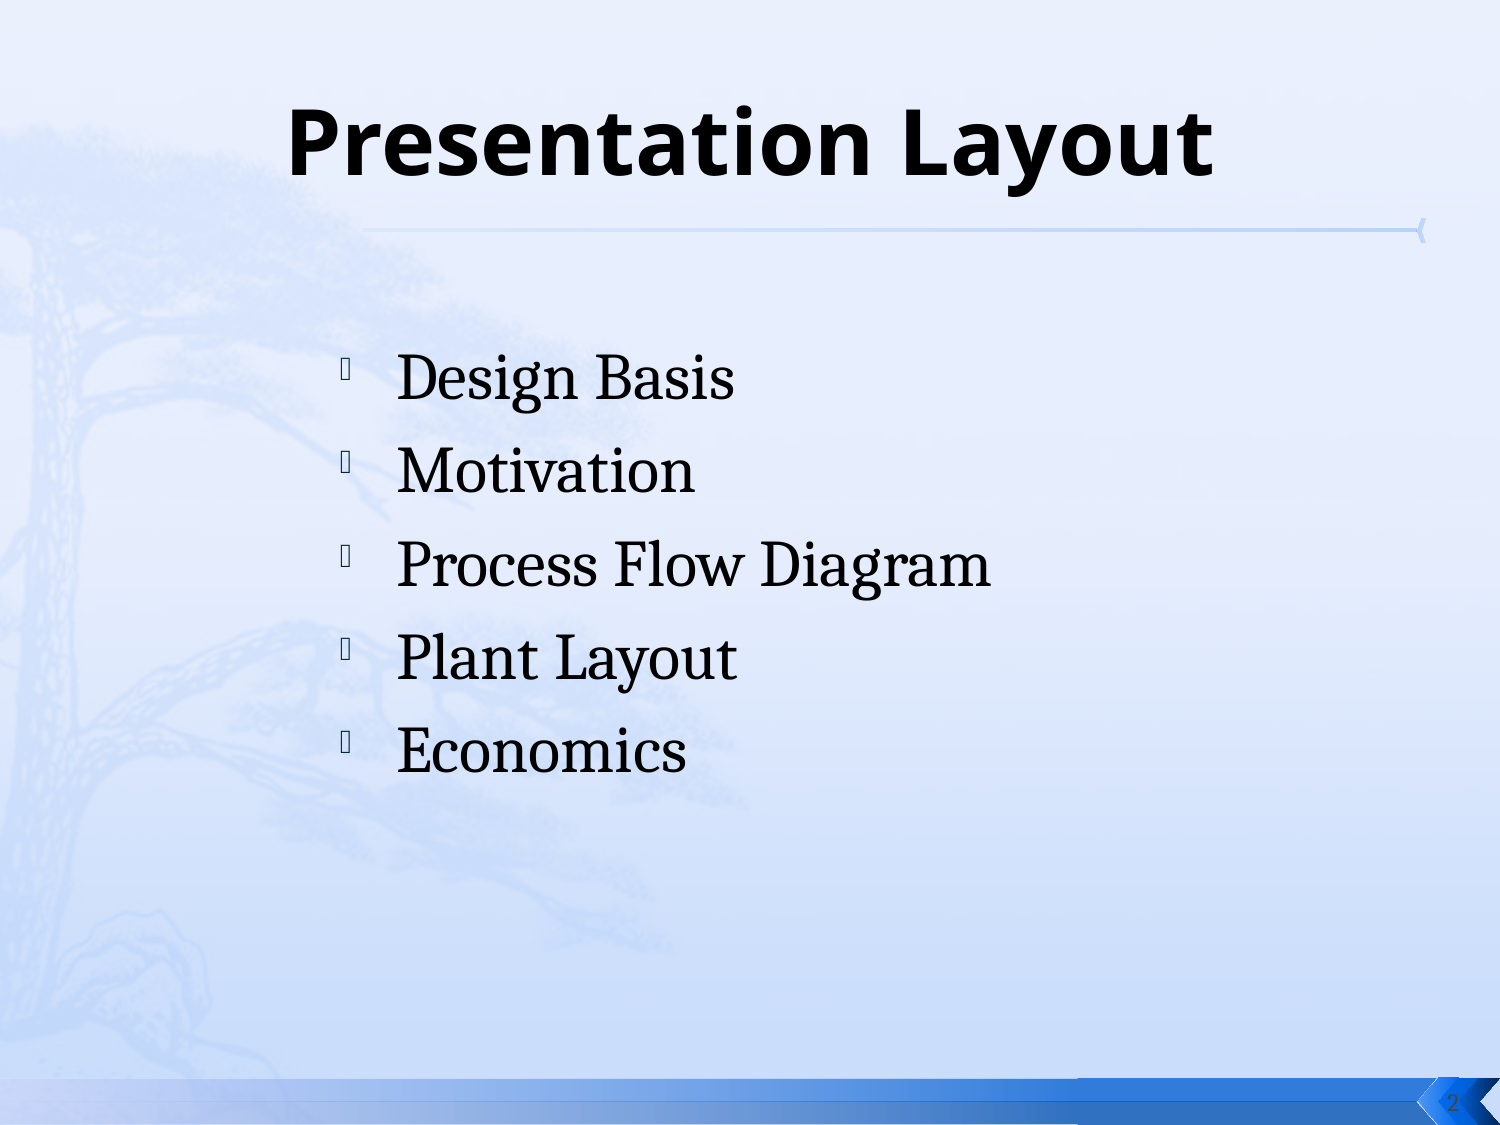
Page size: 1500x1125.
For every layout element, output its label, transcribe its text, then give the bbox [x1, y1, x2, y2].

title Presentation Layout [75, 45, 1425, 233]
slide_number 2 [1406, 1077, 1500, 1125]
list Design Basis Motivation Process Flow Diagram Plant Layout Economics [324, 324, 1198, 956]
